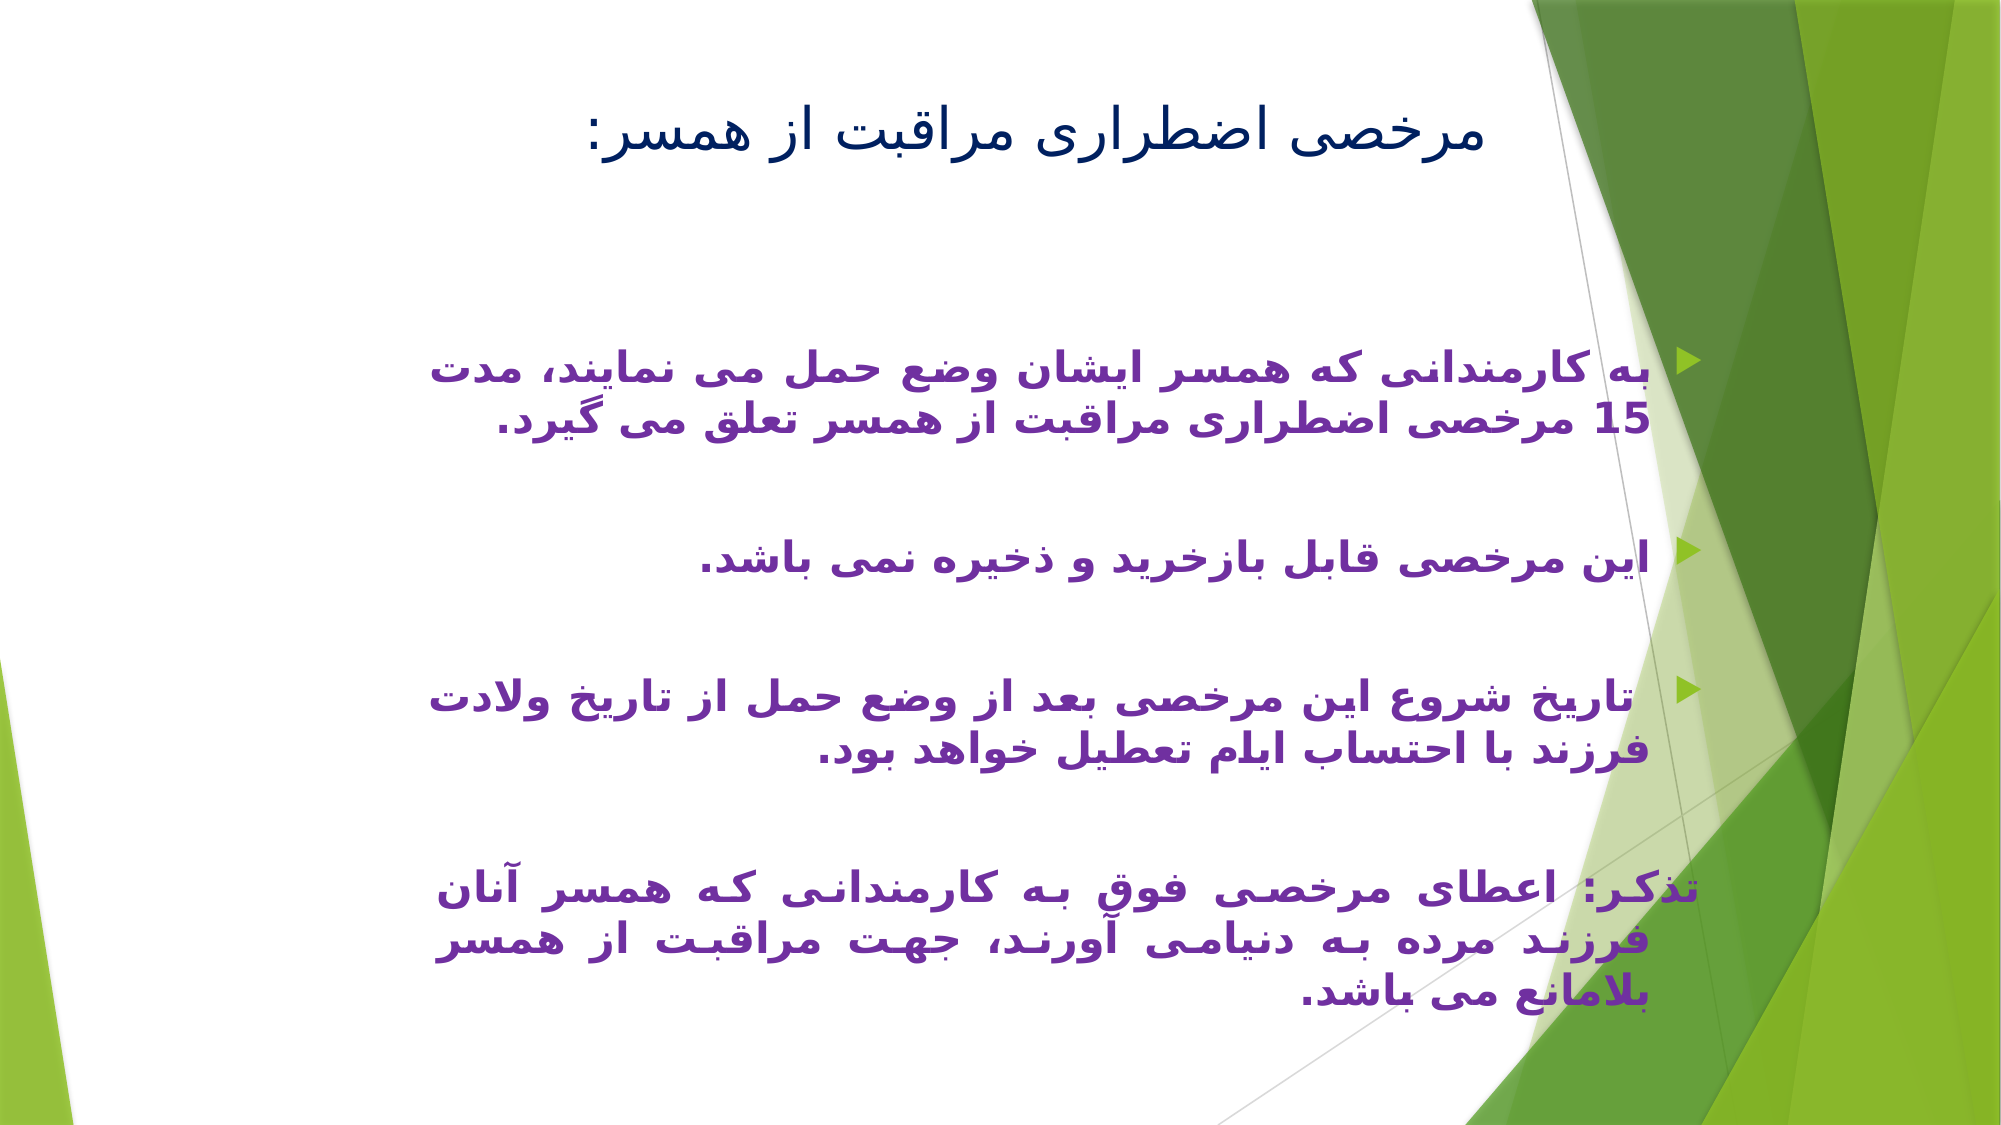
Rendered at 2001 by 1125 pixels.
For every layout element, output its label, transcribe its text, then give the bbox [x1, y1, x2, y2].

title مرخصی اضطراری مراقبت از همسر: [437, 50, 1668, 238]
list به کارمندانی که همسر ایشان وضع حمل می نمایند، مدت 15 مرخصی اضطراری مراقبت از همسر تعلق می گیرد. این مرخصی قابل بازخرید و ذخیره نمی باشد. تاریخ شروع این مرخصی بعد از وضع حمل از تاریخ ولادت فرزند با احتساب ایام تعطیل خواهد بود. تذکر: اعطای مرخصی فوق به کارمندانی که همسر آنان فرزند مرده به دنیامی آورند، جهت مراقبت از همسر بلامانع می باشد. [412, 262, 1716, 1025]
